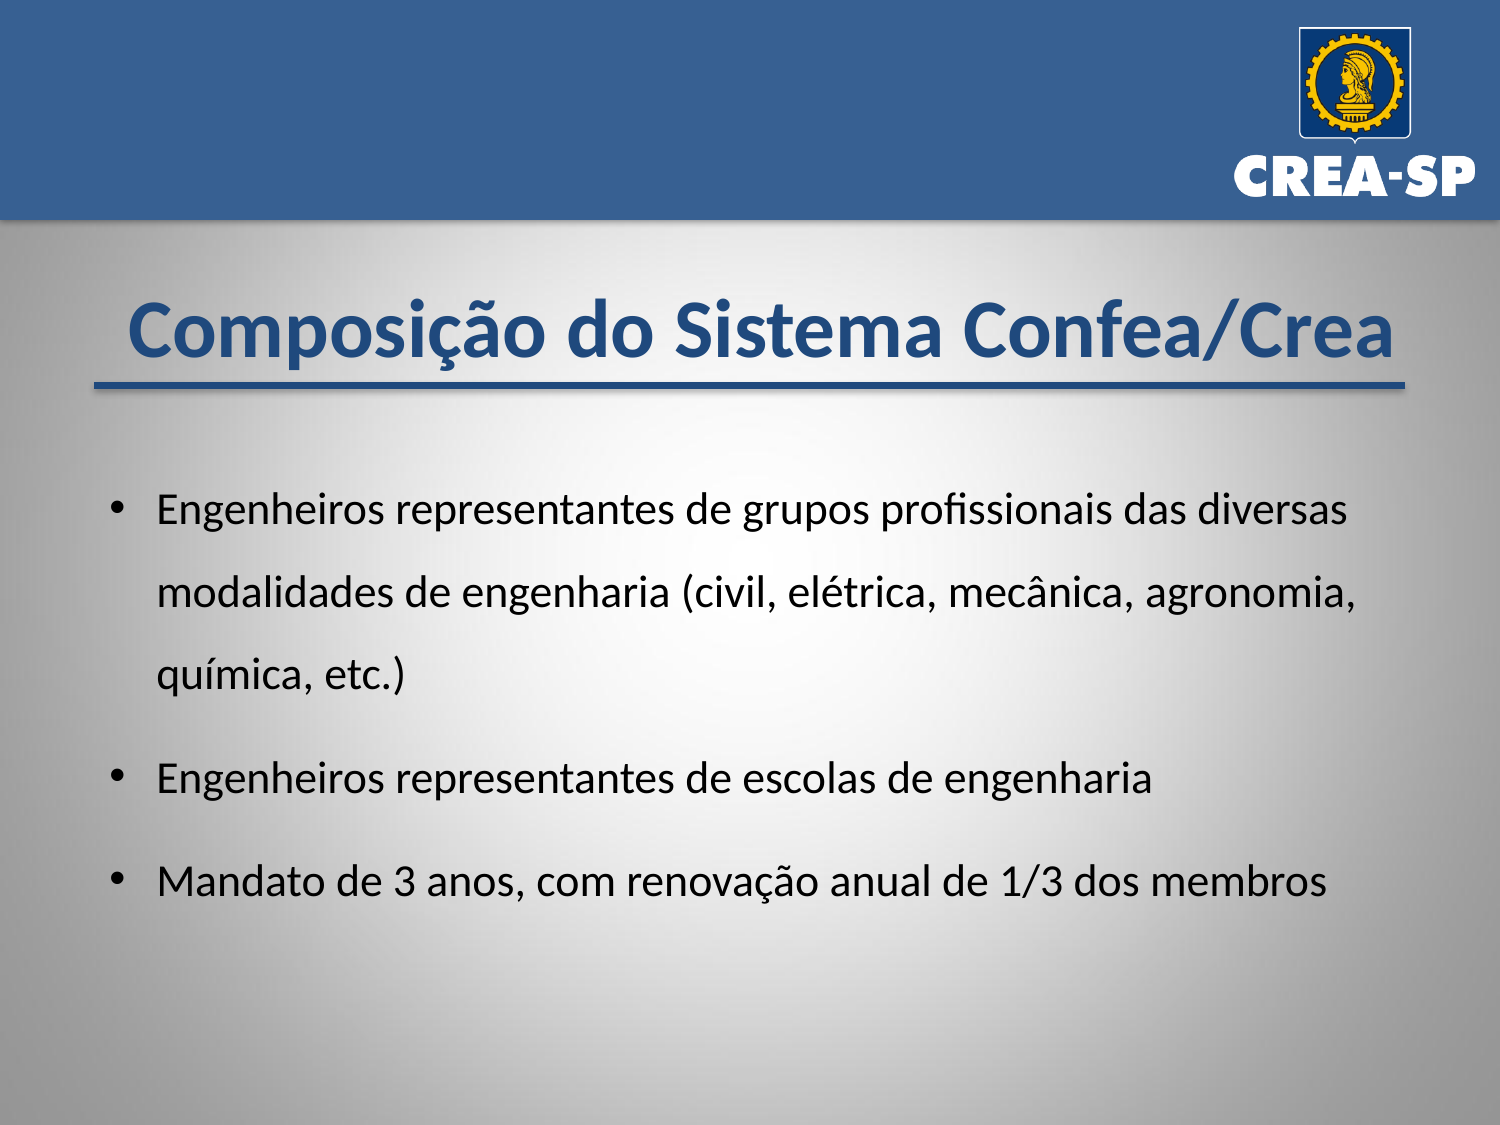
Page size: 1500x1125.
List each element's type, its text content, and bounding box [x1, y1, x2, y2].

text_box Composição do Sistema Confea/Crea [100, 267, 1412, 382]
text_box Engenheiros representantes de grupos profissionais das diversas modalidades de engenharia (civil, elétrica, mecânica, agronomia, química, etc.) Engenheiros representantes de escolas de engenharia Mandato de 3 anos, com renovação anual de 1/3 dos membros [94, 444, 1406, 913]
picture [0, 220, 1500, 1125]
picture [1234, 27, 1475, 197]
